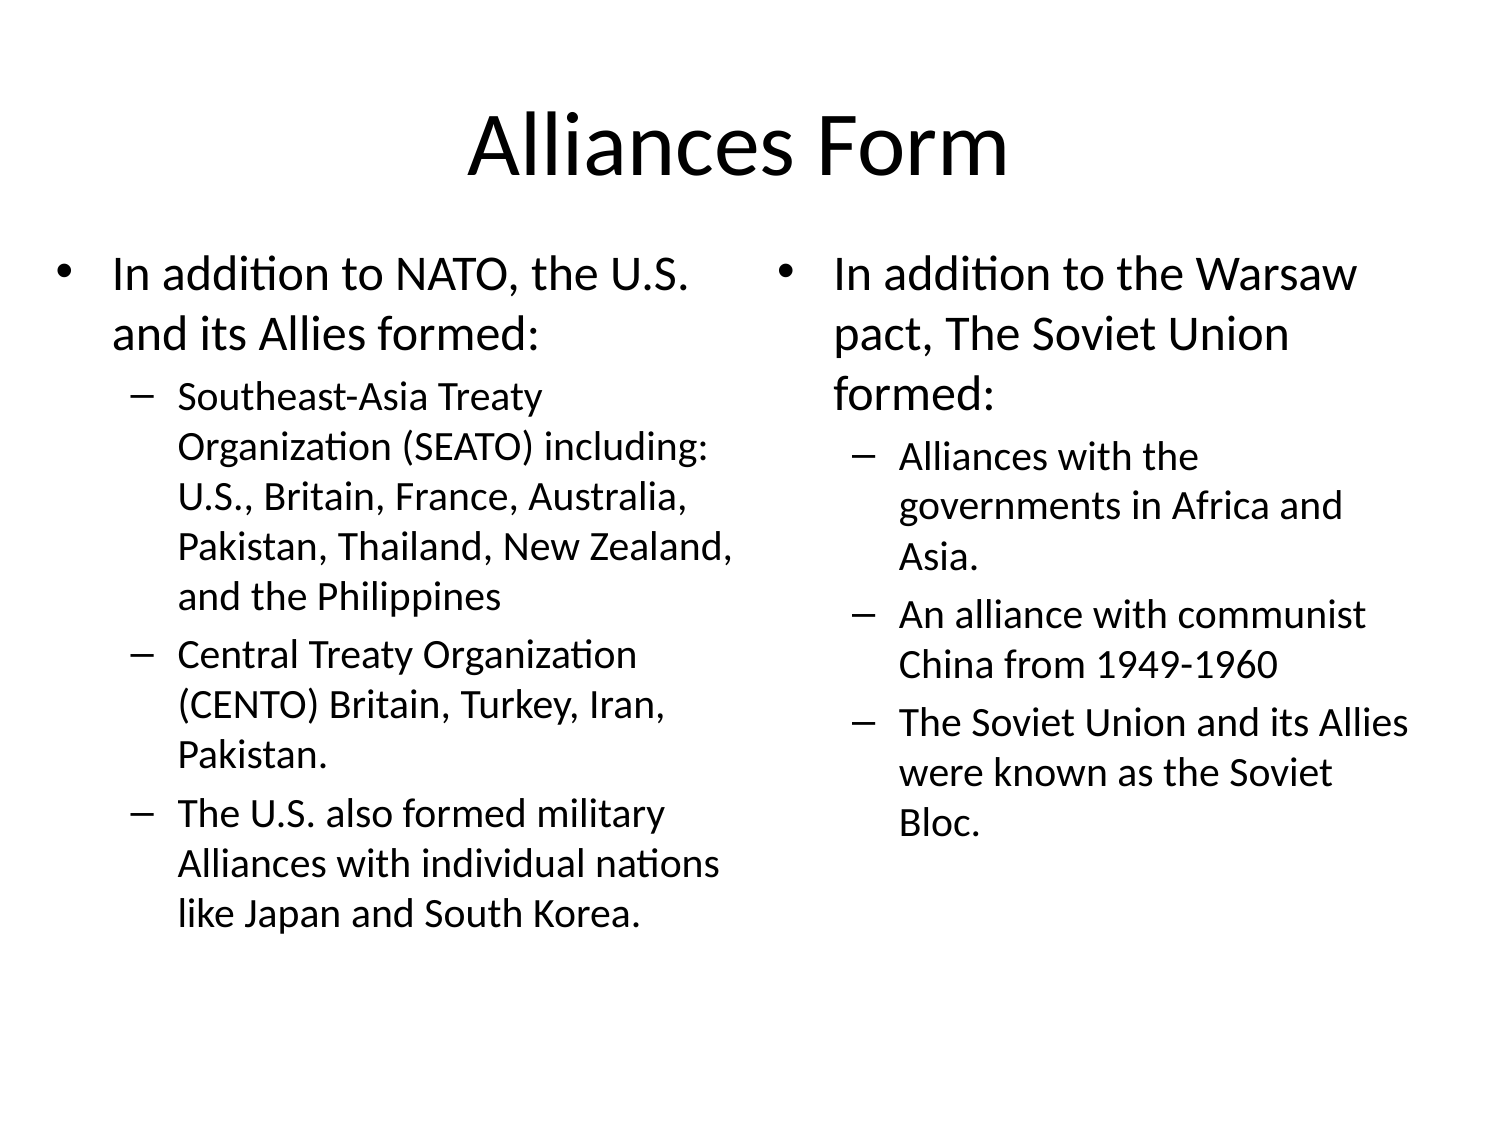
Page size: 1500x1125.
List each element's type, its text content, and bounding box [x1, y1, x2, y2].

title Alliances Form [75, 45, 1425, 232]
list In addition to the Warsaw pact, The Soviet Union formed: Alliances with the governments in Africa and Asia. An alliance with communist China from 1949-1960 The Soviet Union and its Allies were known as the Soviet Bloc. [761, 232, 1425, 881]
list In addition to NATO, the U.S. and its Allies formed: Southeast-Asia Treaty Organization (SEATO) including: U.S., Britain, France, Australia, Pakistan, Thailand, New Zealand, and the Philippines Central Treaty Organization (CENTO) Britain, Turkey, Iran, Pakistan. The U.S. also formed military Alliances with individual nations like Japan and South Korea. [40, 232, 762, 1104]
